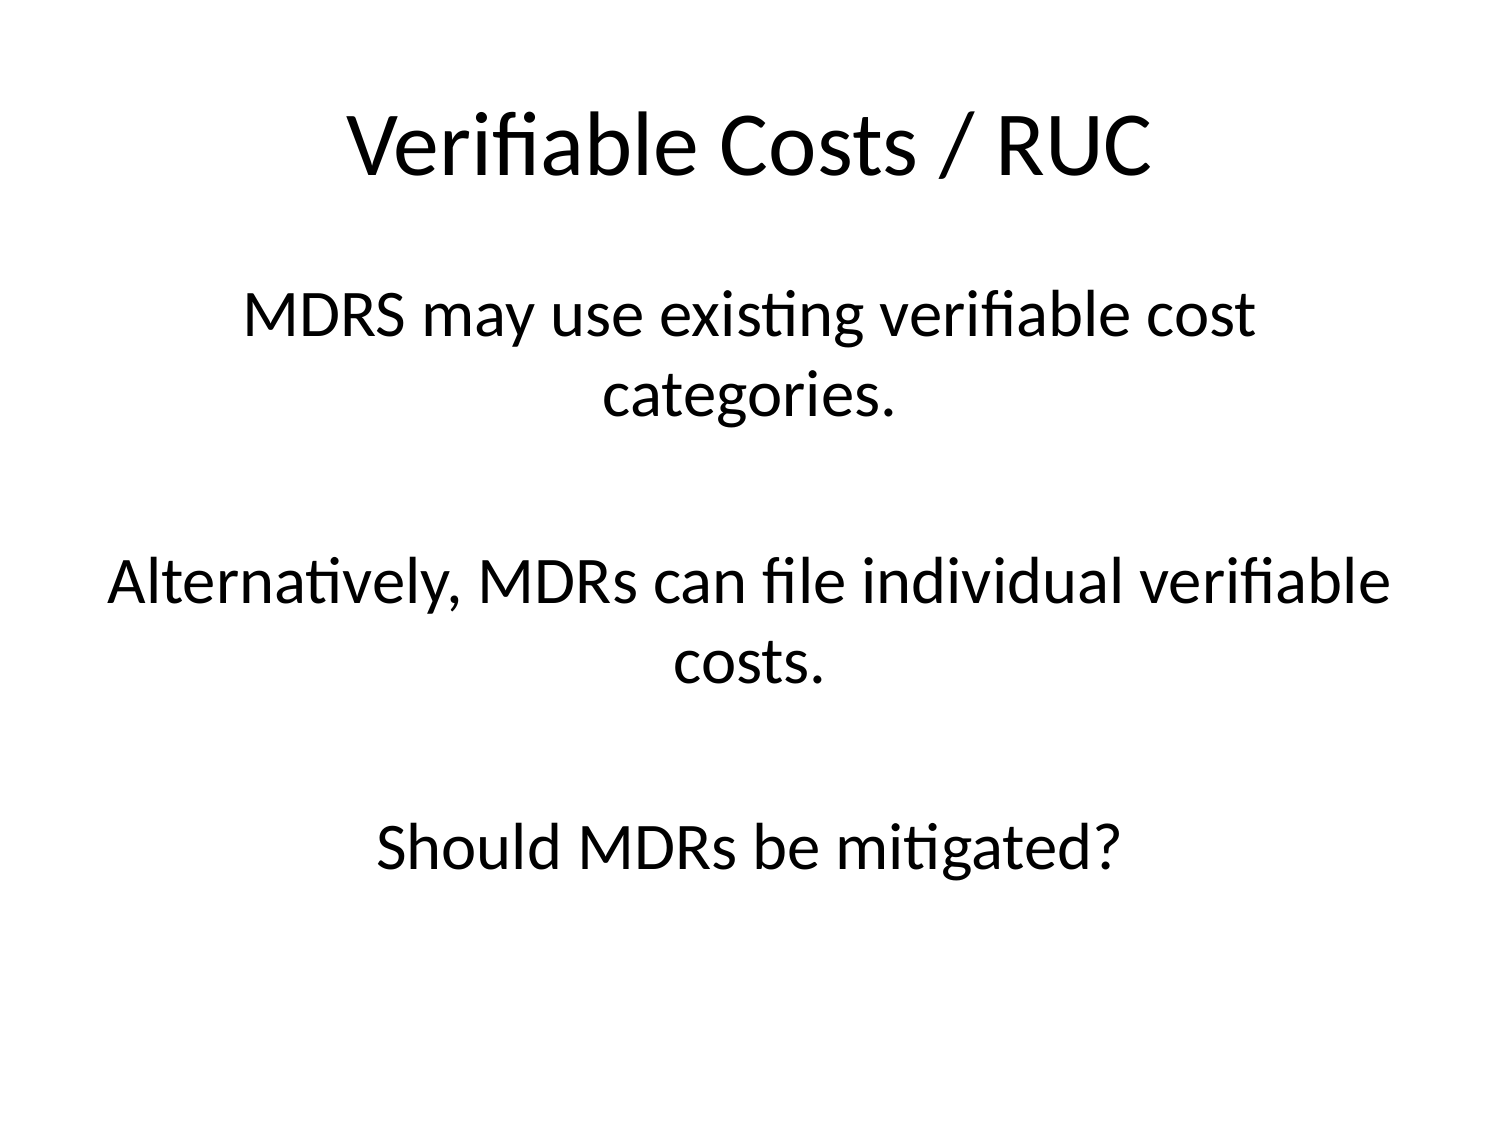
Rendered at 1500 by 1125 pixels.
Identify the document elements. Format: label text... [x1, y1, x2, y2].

title Verifiable Costs / RUC [75, 45, 1425, 233]
list MDRS may use existing verifiable cost categories. Alternatively, MDRs can file individual verifiable costs. Should MDRs be mitigated? [75, 262, 1425, 1005]
